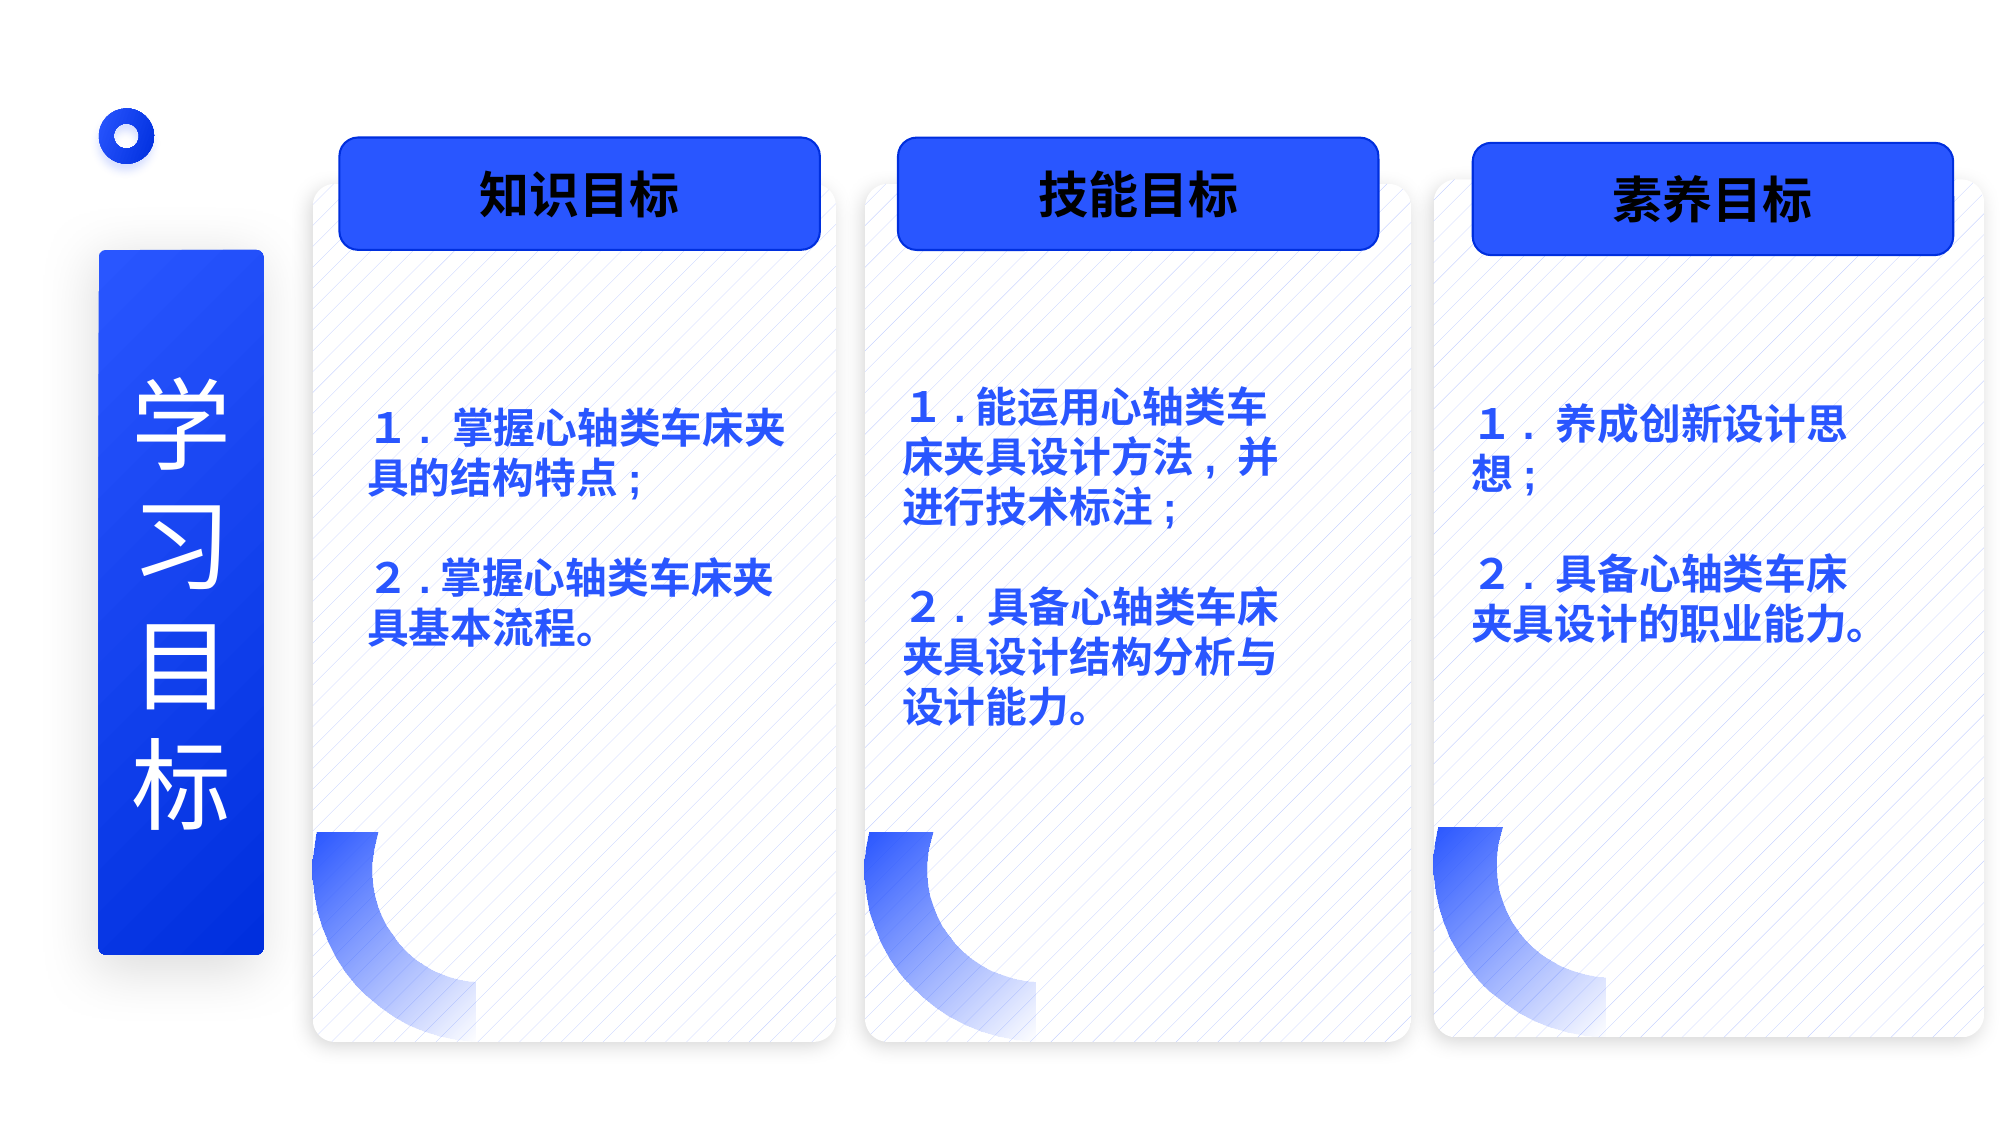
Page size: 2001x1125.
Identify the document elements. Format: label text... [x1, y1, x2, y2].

text_box 技能目标 [896, 136, 1380, 183]
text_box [1433, 179, 1984, 1038]
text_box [865, 183, 1412, 1043]
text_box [312, 183, 836, 1043]
text_box 知识目标 [338, 136, 821, 183]
text_box 素养目标 [1471, 141, 1955, 179]
text_box [97, 107, 156, 165]
text_box 学 习 目 标 [97, 248, 265, 956]
